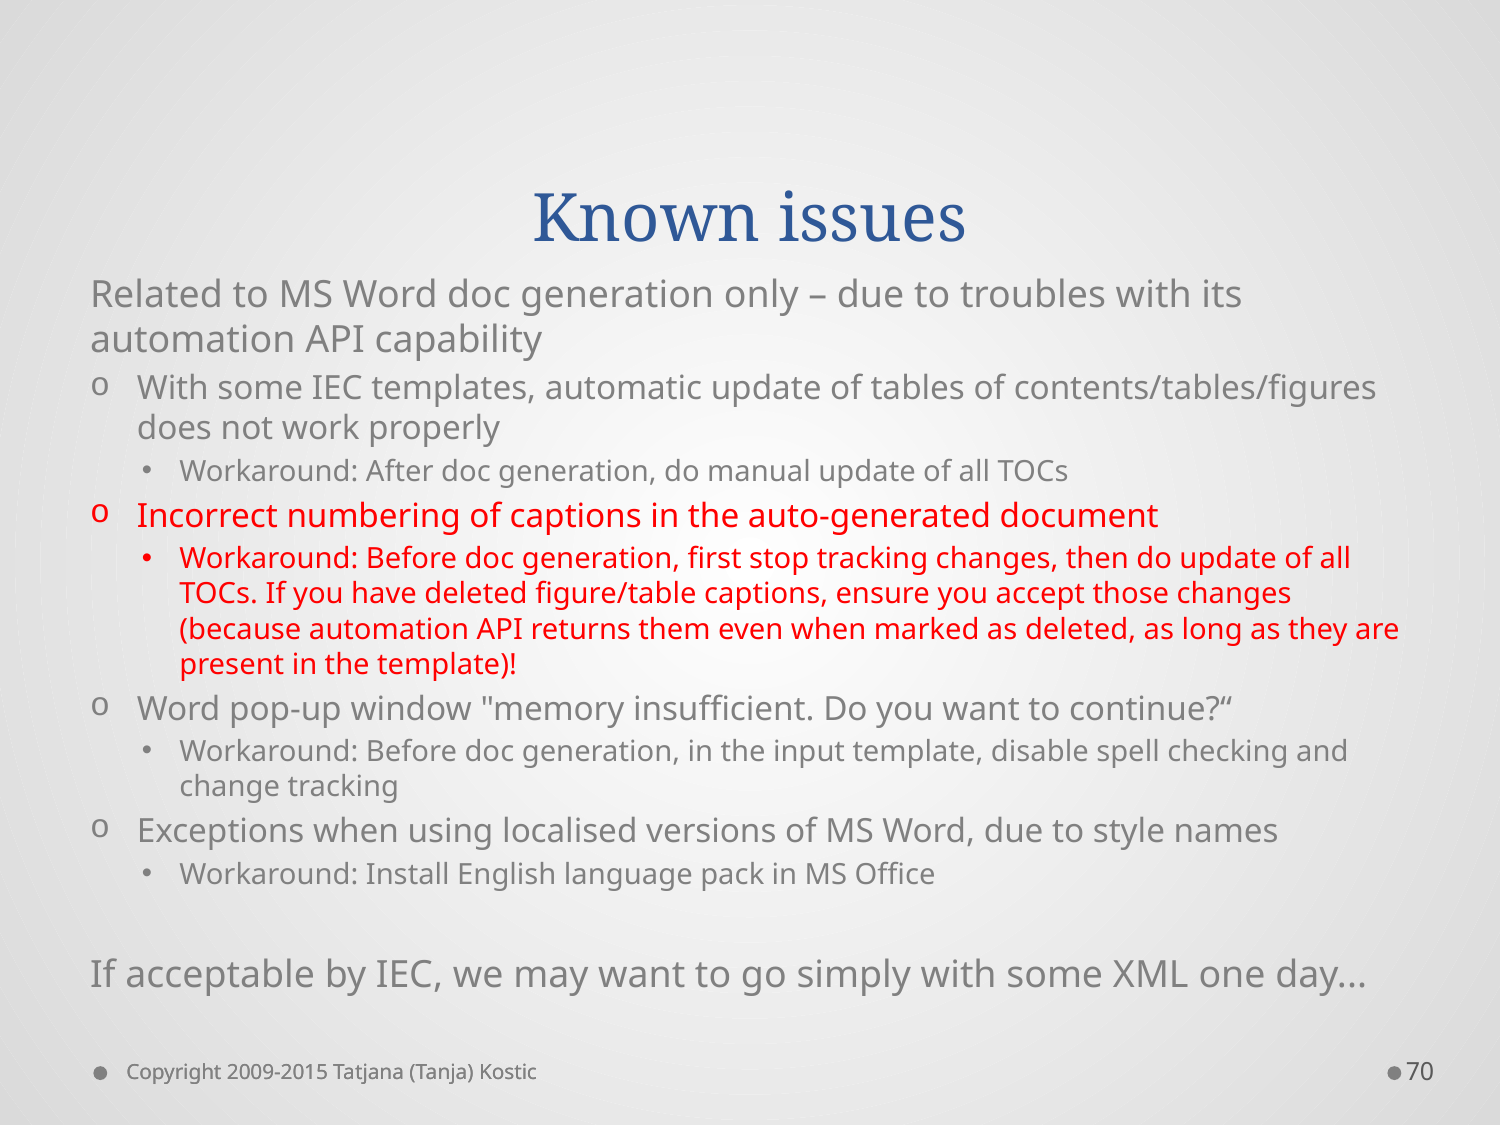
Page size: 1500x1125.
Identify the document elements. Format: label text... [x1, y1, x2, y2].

title Known issues [75, 0, 1425, 262]
slide_number 70 [1401, 1042, 1494, 1103]
list Related to MS Word doc generation only – due to troubles with its automation API capability With some IEC templates, automatic update of tables of contents/tables/figures does not work properly Workaround: After doc generation, do manual update of all TOCs Incorrect numbering of captions in the auto-generated document Workaround: Before doc generation, first stop tracking changes, then do update of all TOCs. If you have deleted figure/table captions, ensure you accept those changes (because automation API returns them even when marked as deleted, as long as they are present in the template)! Word pop-up window "memory insufficient. Do you want to continue?“ Workaround: Before doc generation, in the input template, disable spell checking and change tracking Exceptions when using localised versions of MS Word, due to style names Workaround: Install English language pack in MS Office If acceptable by IEC, we may want to go simply with some XML one day... [75, 262, 1425, 1005]
